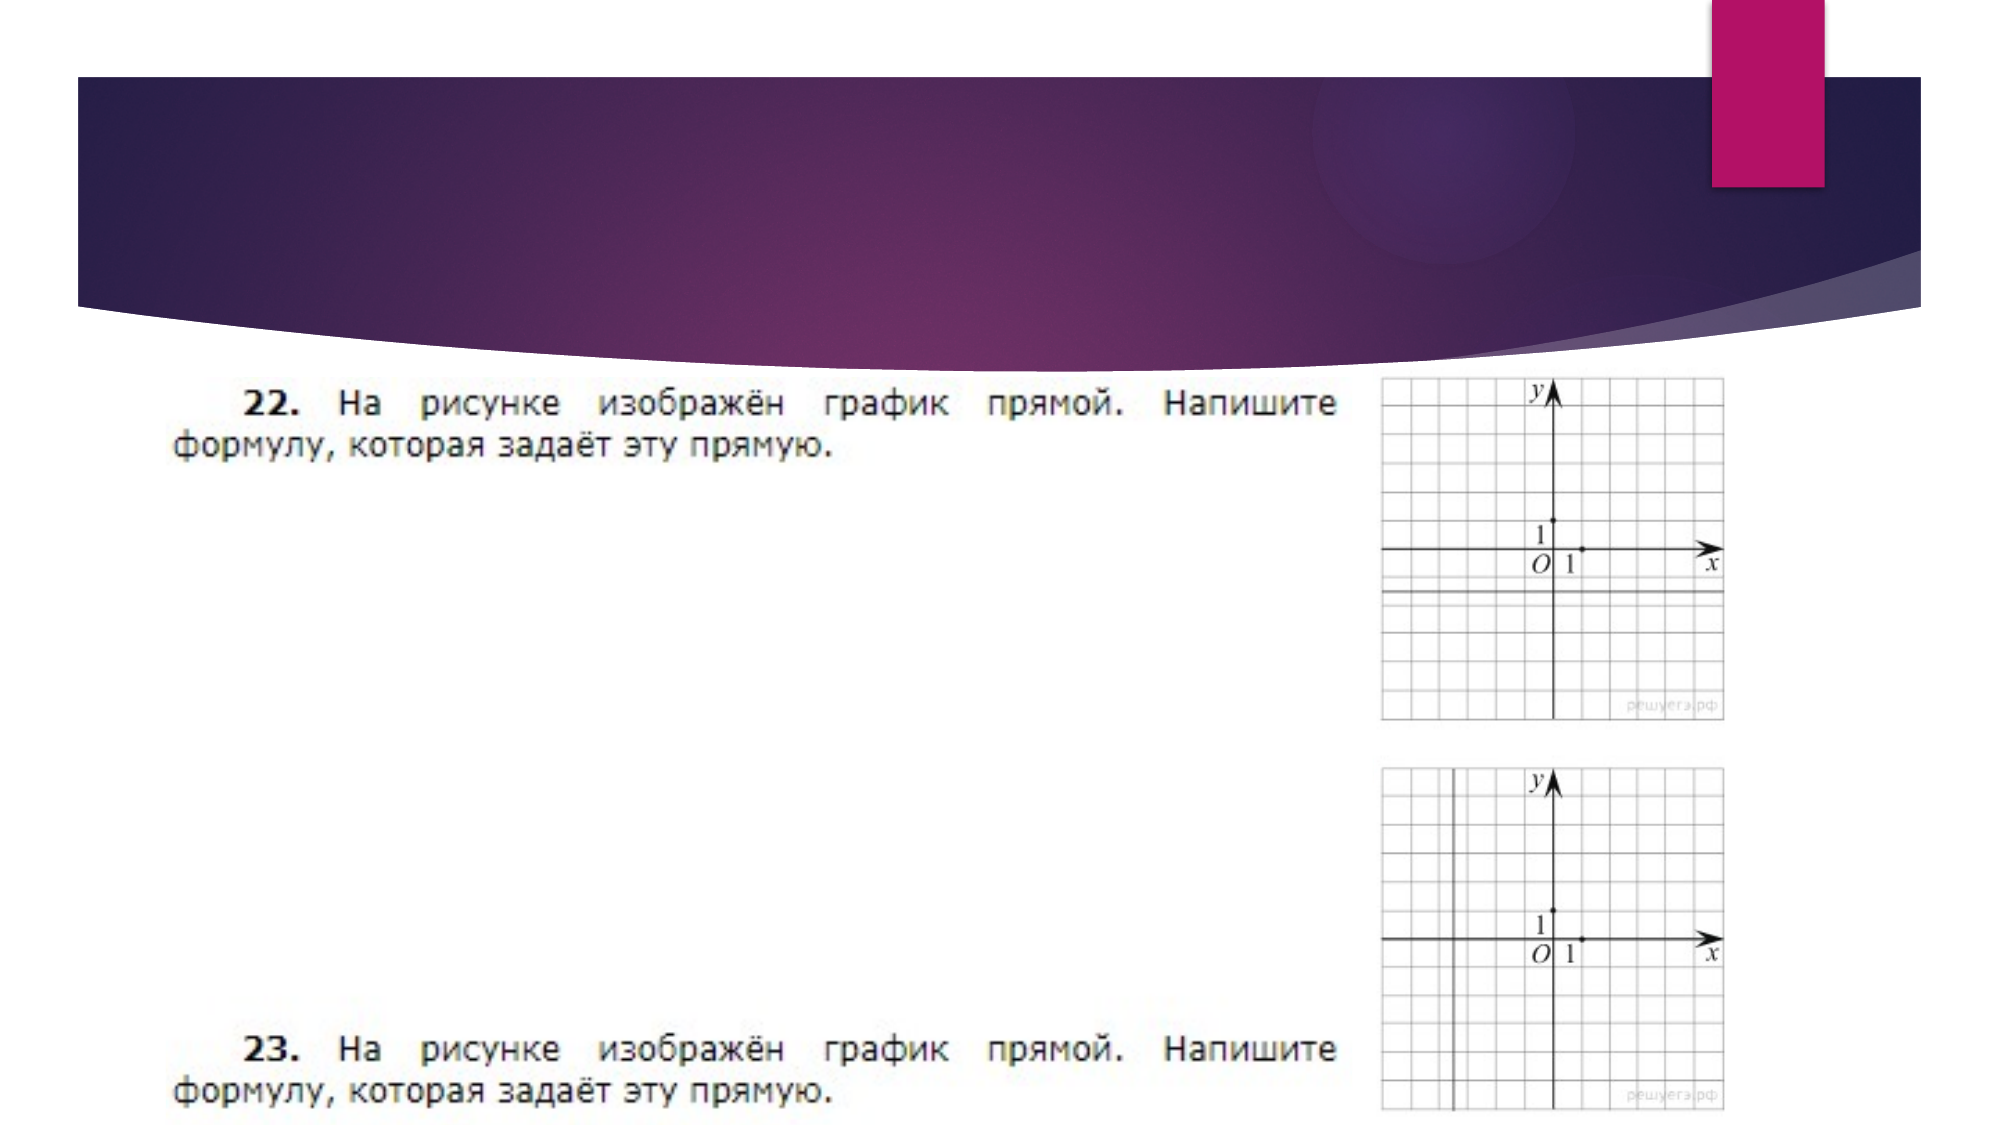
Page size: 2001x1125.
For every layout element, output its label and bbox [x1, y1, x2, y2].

picture [165, 377, 1353, 1125]
list [1372, 364, 1738, 1125]
